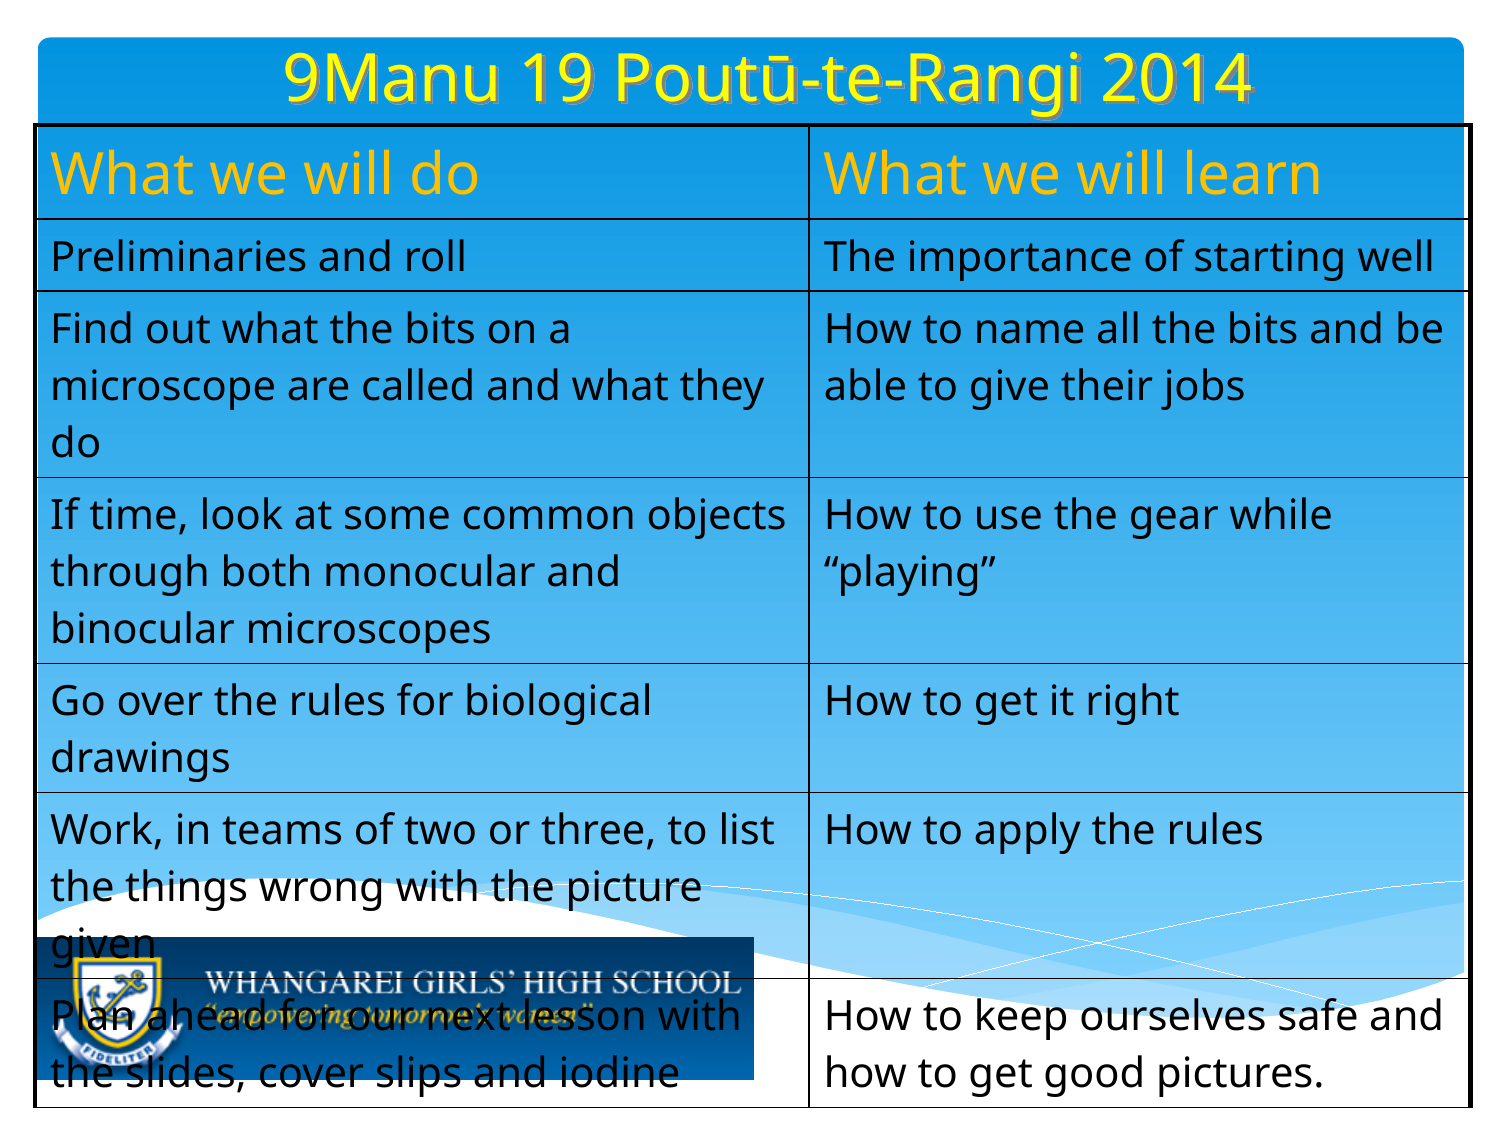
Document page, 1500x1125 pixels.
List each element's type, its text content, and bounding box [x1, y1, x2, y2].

table_cell How to use the gear while “playing” [810, 478, 1468, 663]
table_cell Work, in teams of two or three, to list the things wrong with the picture given [37, 793, 808, 978]
table_header What we will learn [810, 127, 1468, 218]
table_cell How to keep ourselves safe and how to get good pictures. [810, 979, 1468, 1107]
table_cell If time, look at some common objects through both monocular and binocular microscopes [37, 478, 808, 663]
text_box 9Manu 19 Poutū-te-Rangi 2014 [162, 24, 1375, 123]
table_cell How to name all the bits and be able to give their jobs [810, 292, 1468, 477]
table_cell Go over the rules for biological drawings [37, 664, 808, 792]
picture [37, 937, 754, 1080]
table_cell The importance of starting well [810, 220, 1468, 290]
table_header What we will do [37, 127, 808, 218]
table_cell Plan ahead for our next lesson with the slides, cover slips and iodine [37, 979, 808, 1107]
table_cell How to get it right [810, 664, 1468, 792]
table_cell Find out what the bits on a microscope are called and what they do [37, 292, 808, 477]
table_cell How to apply the rules [810, 793, 1468, 978]
table_cell Preliminaries and roll [37, 220, 808, 290]
